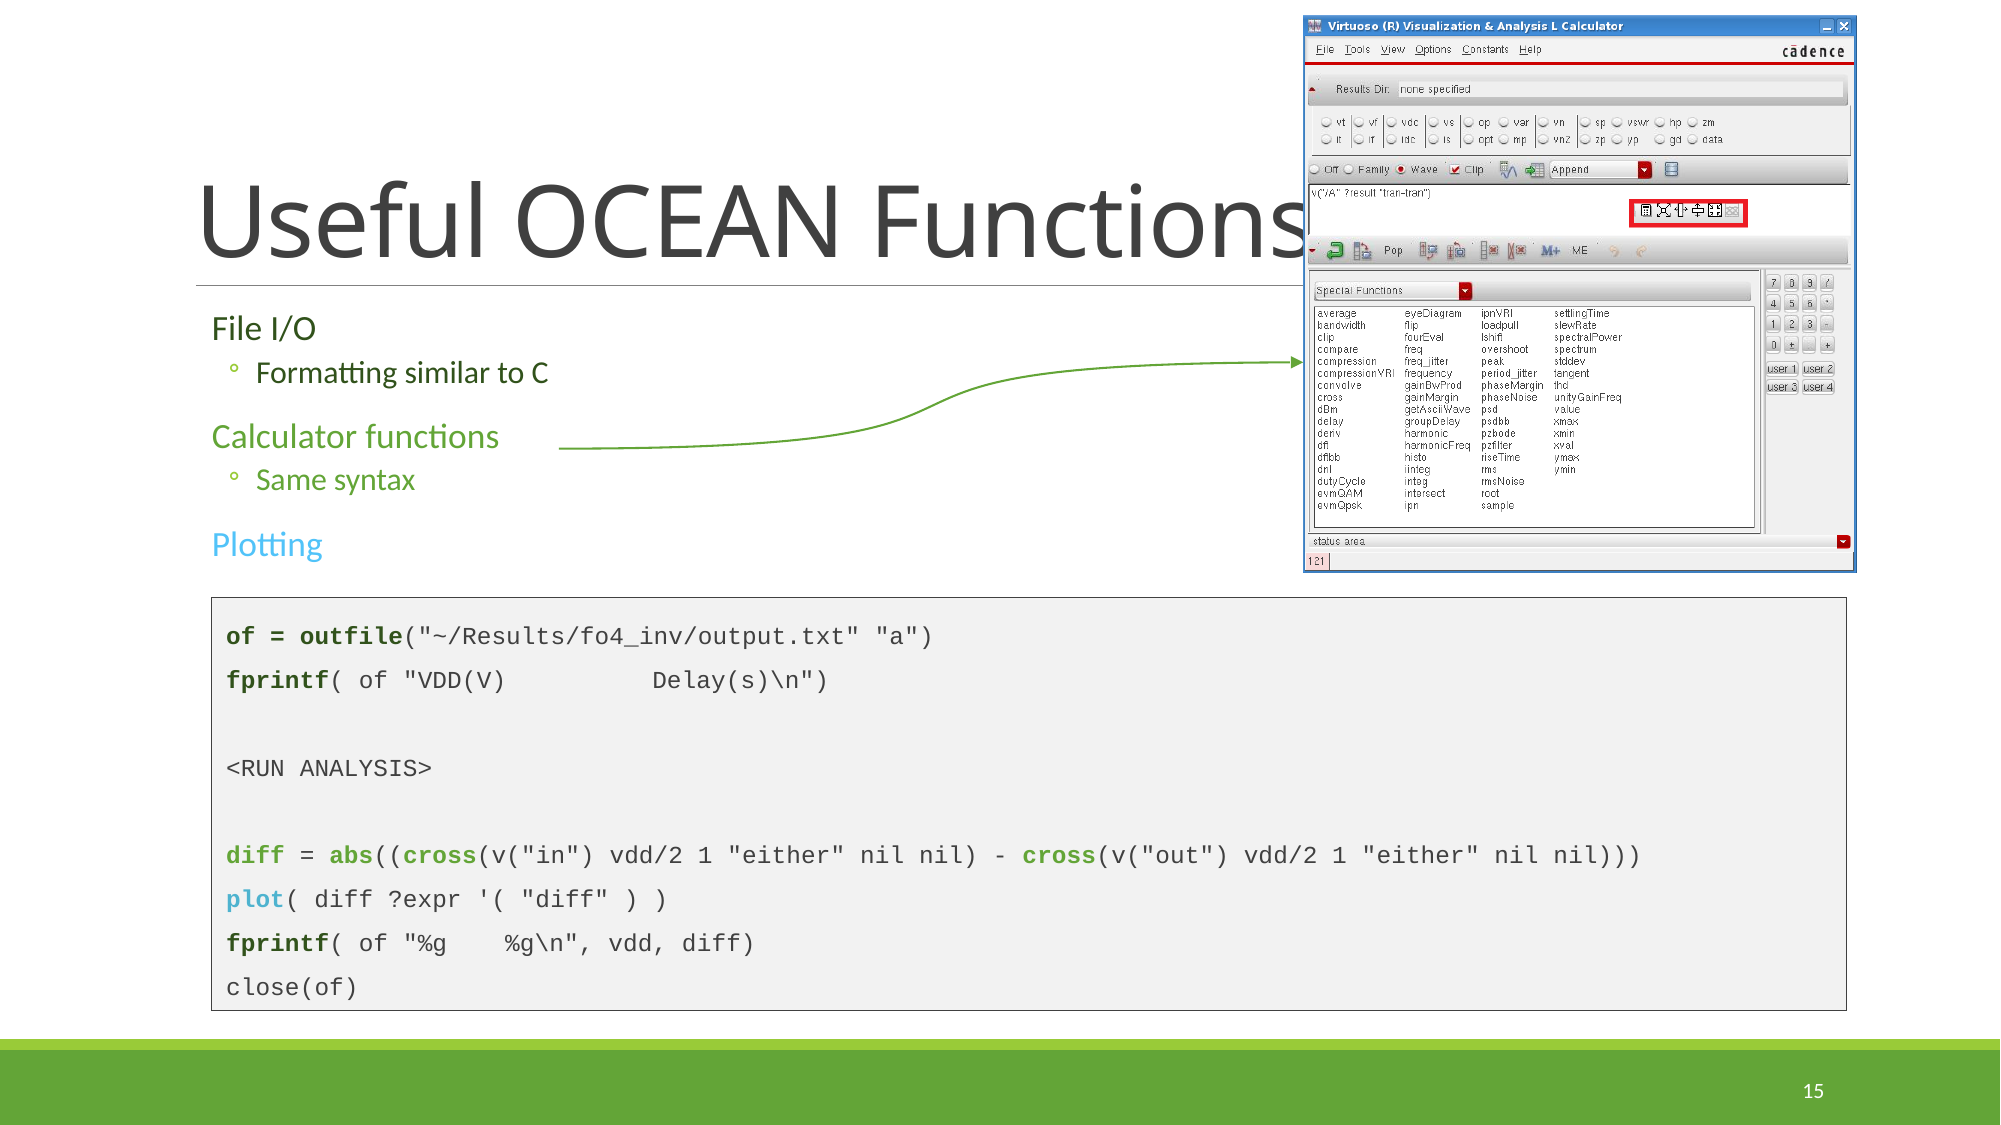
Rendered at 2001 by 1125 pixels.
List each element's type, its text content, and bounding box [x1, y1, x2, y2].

title Useful OCEAN Functions [180, 47, 1299, 285]
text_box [558, 361, 1304, 450]
picture [1302, 15, 1857, 573]
list File I/O Formatting similar to C Calculator functions Same syntax Plotting [198, 302, 1300, 574]
slide_number 15 [1624, 1059, 1840, 1120]
list of = outfile("~/Results/fo4_inv/output.txt" "a") fprintf( of "VDD(V) Delay(s)\n") <RUN ANALYSIS> diff = abs((cross(v("in") vdd/2 1 "either" nil nil) - cross(v("out") vdd/2 1 "either" nil nil))) plot( diff ?expr '( "diff" ) ) fprintf( of "%g %g\n", vdd, diff) close(of) [211, 597, 1847, 1011]
